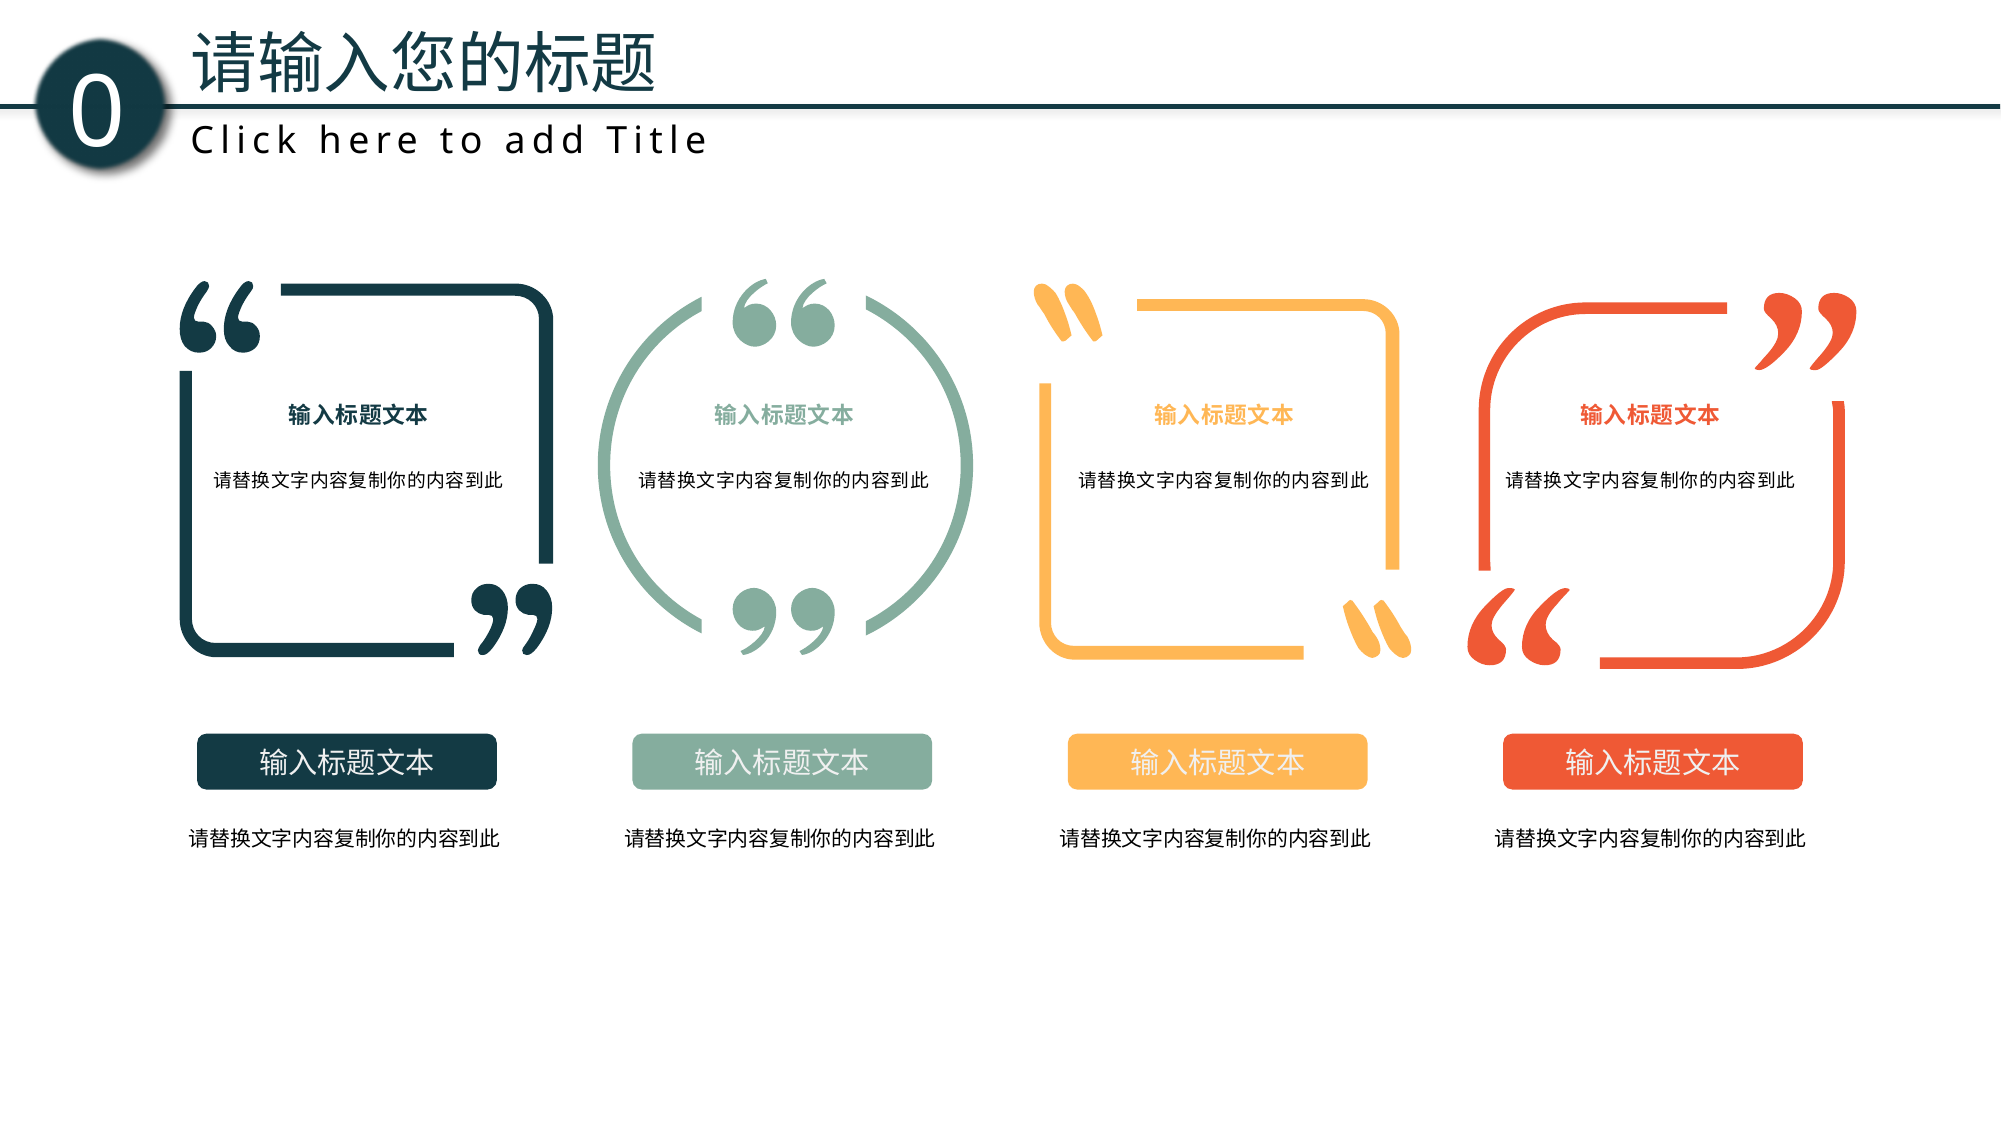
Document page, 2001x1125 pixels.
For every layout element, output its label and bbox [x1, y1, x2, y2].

text_box [566, 278, 999, 895]
text_box [1001, 283, 1434, 895]
text_box [1437, 292, 1869, 895]
text_box [131, 281, 563, 895]
